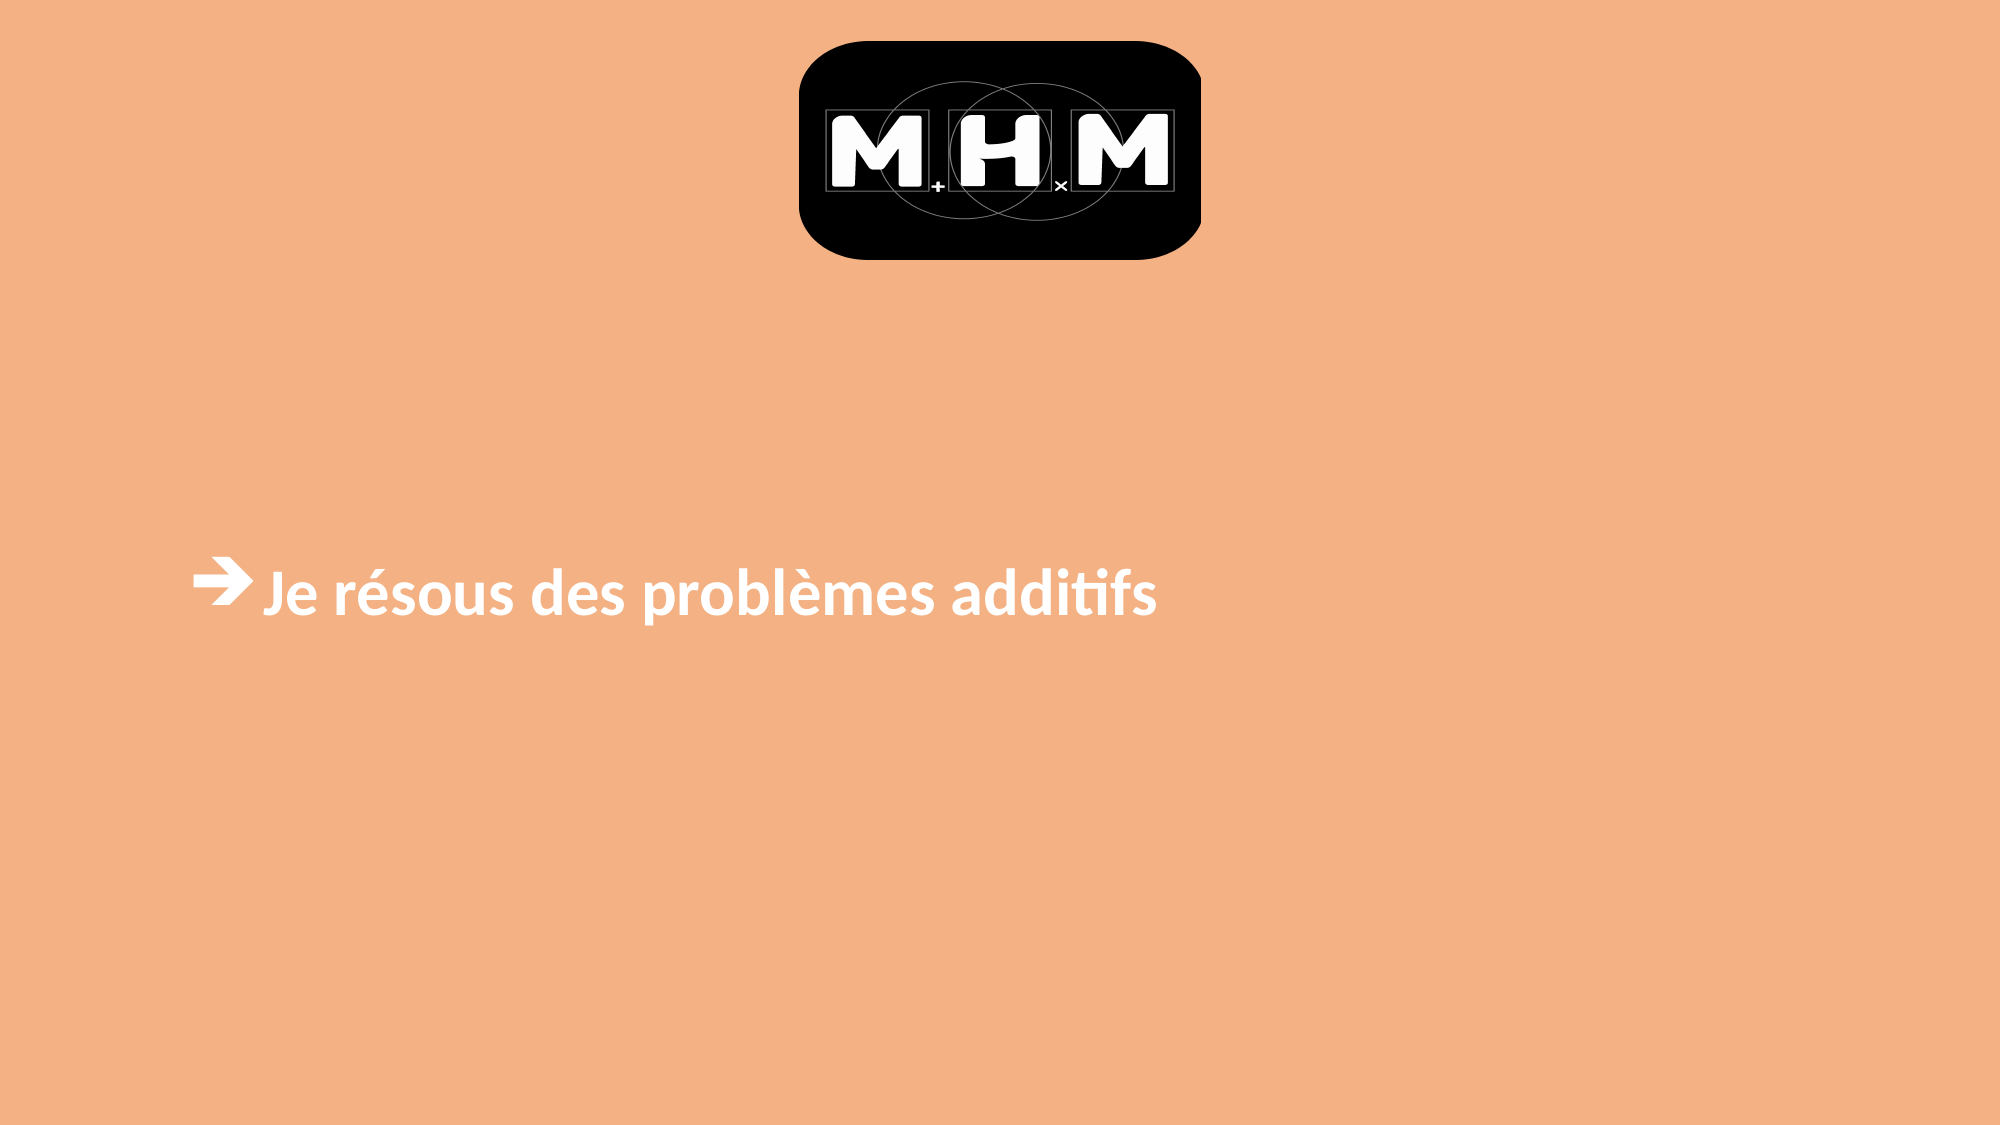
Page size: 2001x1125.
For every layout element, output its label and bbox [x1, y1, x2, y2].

text_box [0, 0, 2000, 1125]
